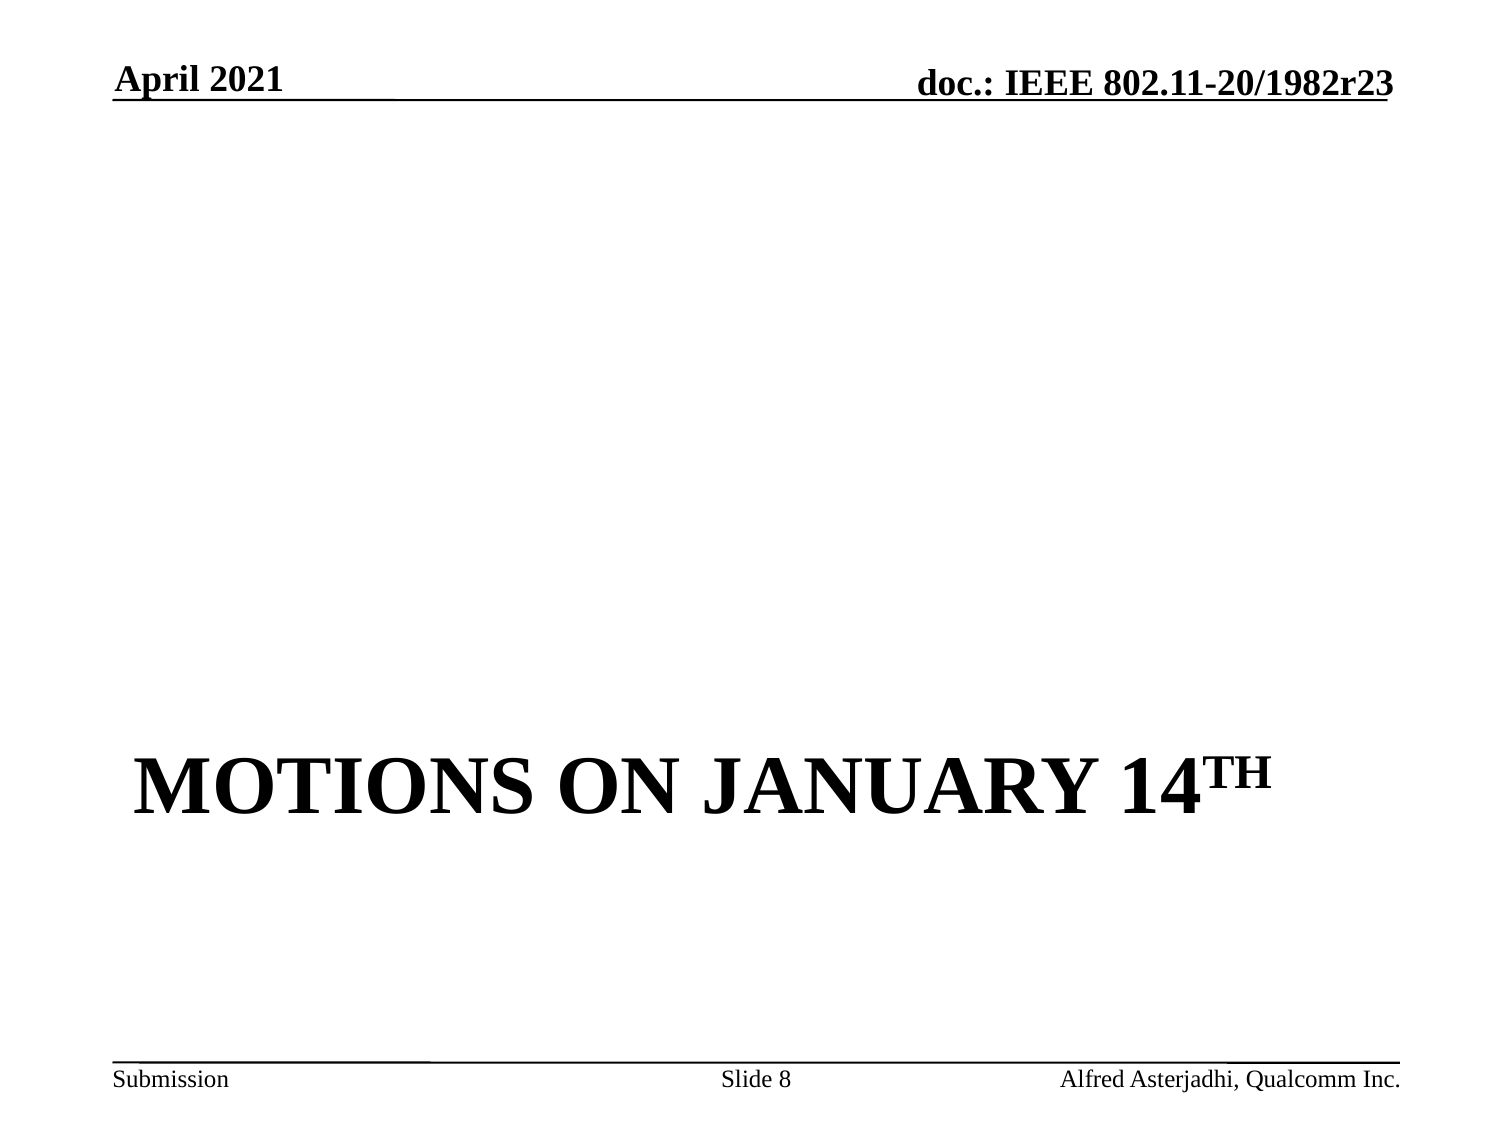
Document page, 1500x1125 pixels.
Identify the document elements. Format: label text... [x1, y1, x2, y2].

footer Alfred Asterjadhi, Qualcomm Inc. [878, 1061, 1402, 1093]
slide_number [114, 54, 423, 100]
title Motions on January 14th [118, 722, 1394, 947]
slide_number Slide 8 [712, 1061, 800, 1123]
